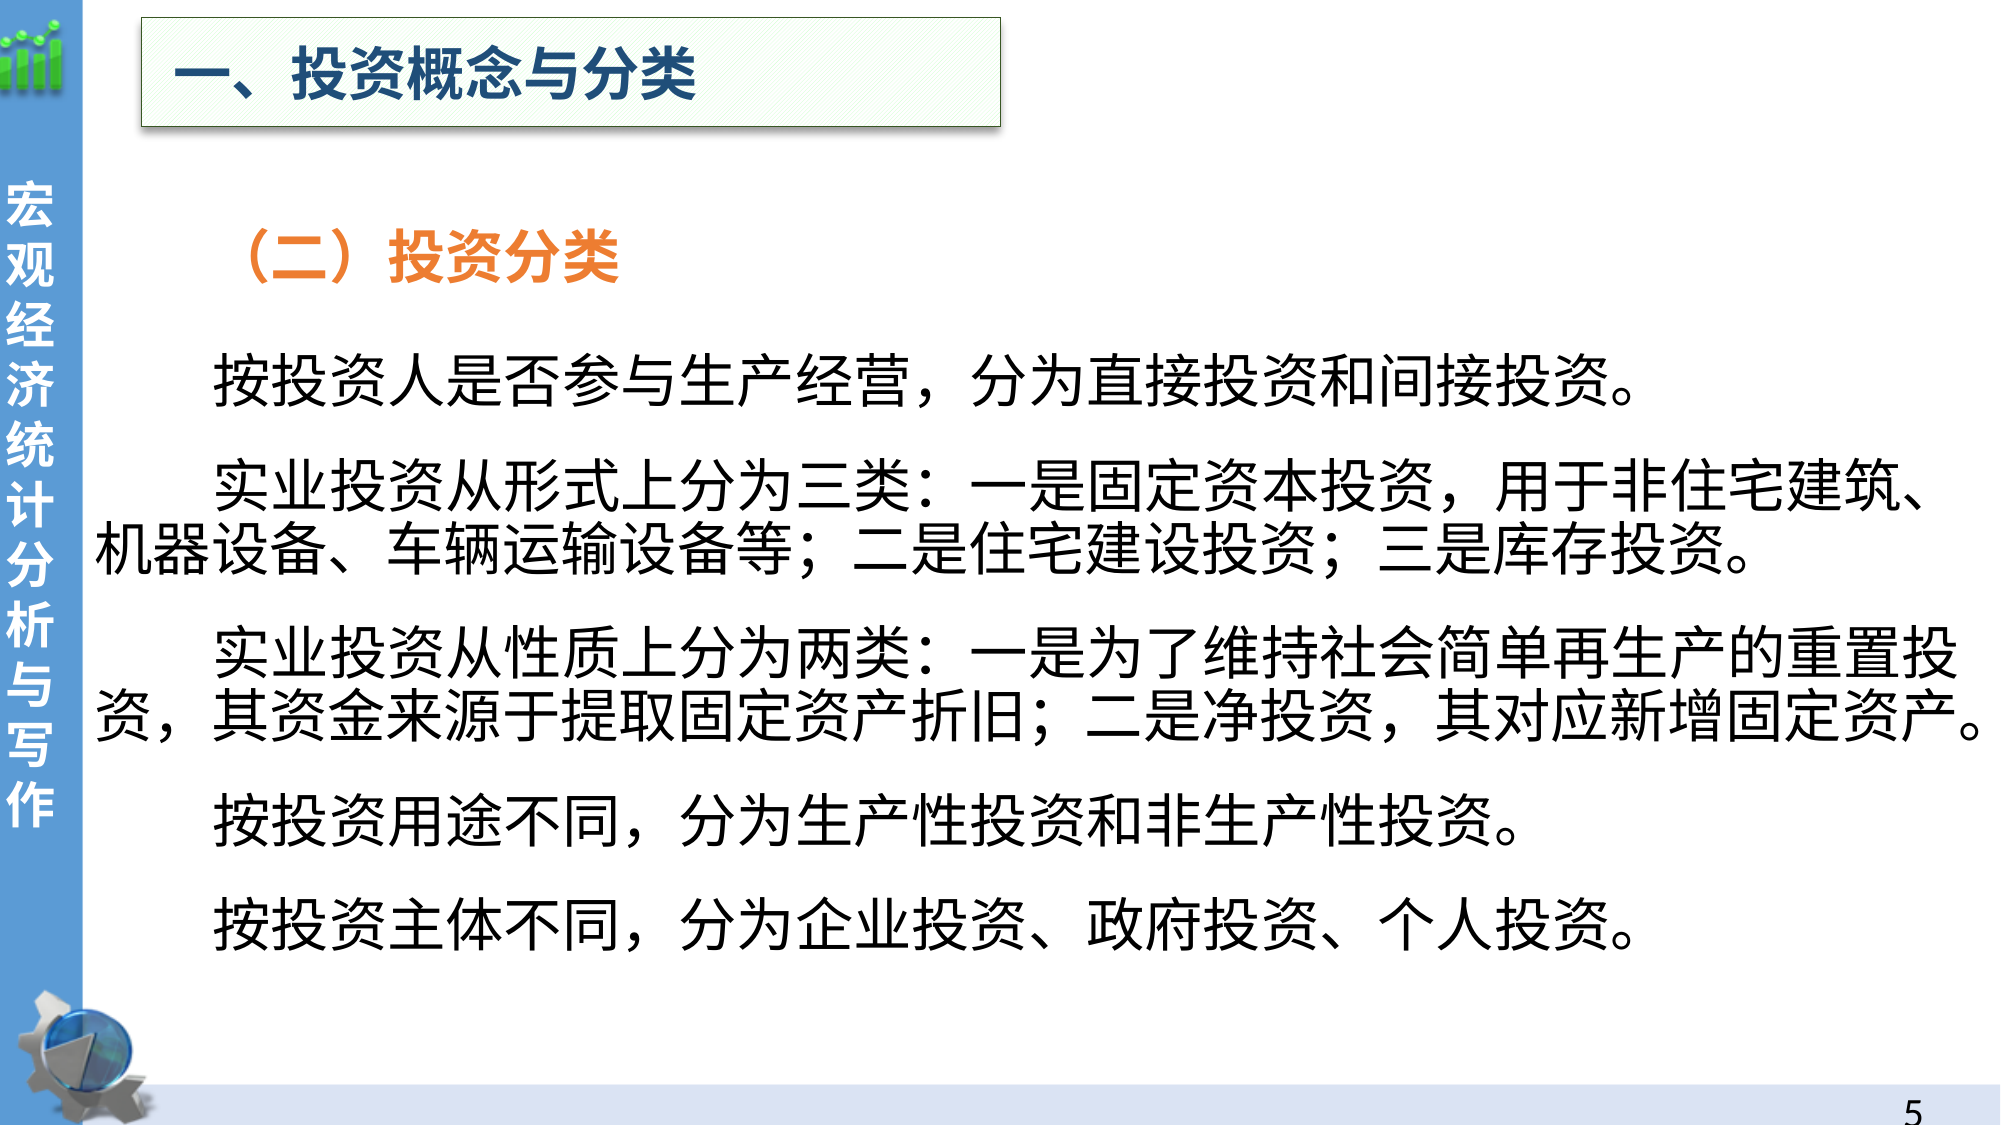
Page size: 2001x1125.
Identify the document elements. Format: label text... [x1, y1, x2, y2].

picture [0, 0, 2001, 1125]
text_box 一、投资概念与分类 [141, 17, 1000, 127]
list （二）投资分类 按投资人是否参与生产经营，分为直接投资和间接投资。 实业投资从形式上分为三类：一是固定资本投资，用于非住宅建筑、机器设备、车辆运输设备等；二是住宅建设投资；三是库存投资。 实业投资从性质上分为两类：一是为了维持社会简单再生产的重置投资，其资金来源于提取固定资产折旧；二是净投资，其对应新增固定资产。 按投资用途不同，分为生产性投资和非生产性投资。 按投资主体不同，分为企业投资、政府投资、个人投资。 [79, 177, 2000, 1038]
slide_number 4 [1786, 1085, 1940, 1125]
